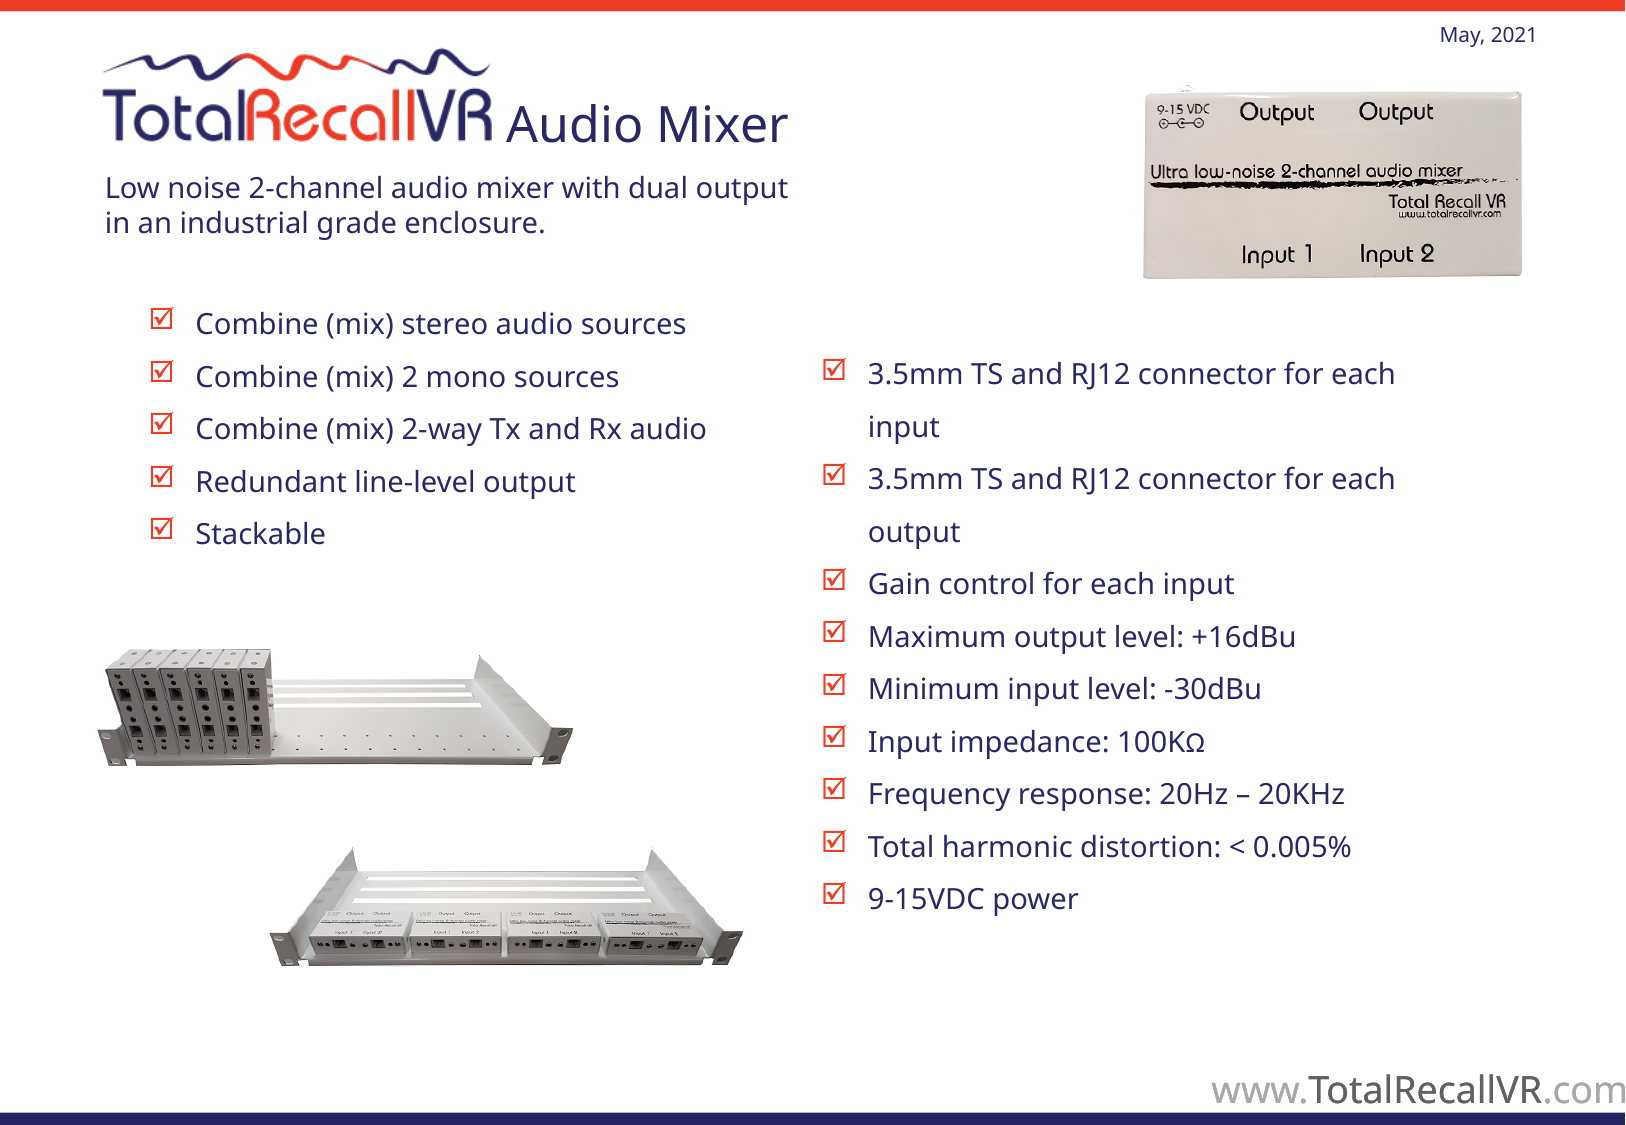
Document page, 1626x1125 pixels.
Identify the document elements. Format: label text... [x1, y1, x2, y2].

text_box Audio Mixer [525, 85, 805, 160]
text_box 3.5mm TS and RJ12 connector for each input 3.5mm TS and RJ12 connector for each output Gain control for each input Maximum output level: +16dBu Minimum input level: -30dBu Input impedance: 100KΩ Frequency response: 20Hz – 20KHz Total harmonic distortion: < 0.005% 9-15VDC power [806, 331, 1480, 923]
text_box Combine (mix) stereo audio sources Combine (mix) 2 mono sources Combine (mix) 2-way Tx and Rx audio Redundant line-level output Stackable [133, 280, 808, 558]
picture [71, 34, 525, 162]
picture [269, 847, 743, 967]
picture [1143, 85, 1522, 279]
picture [97, 649, 573, 766]
text_box Low noise 2-channel audio mixer with dual output in an industrial grade enclosure. [90, 162, 808, 247]
text_box May, 2021 [1424, 14, 1618, 54]
